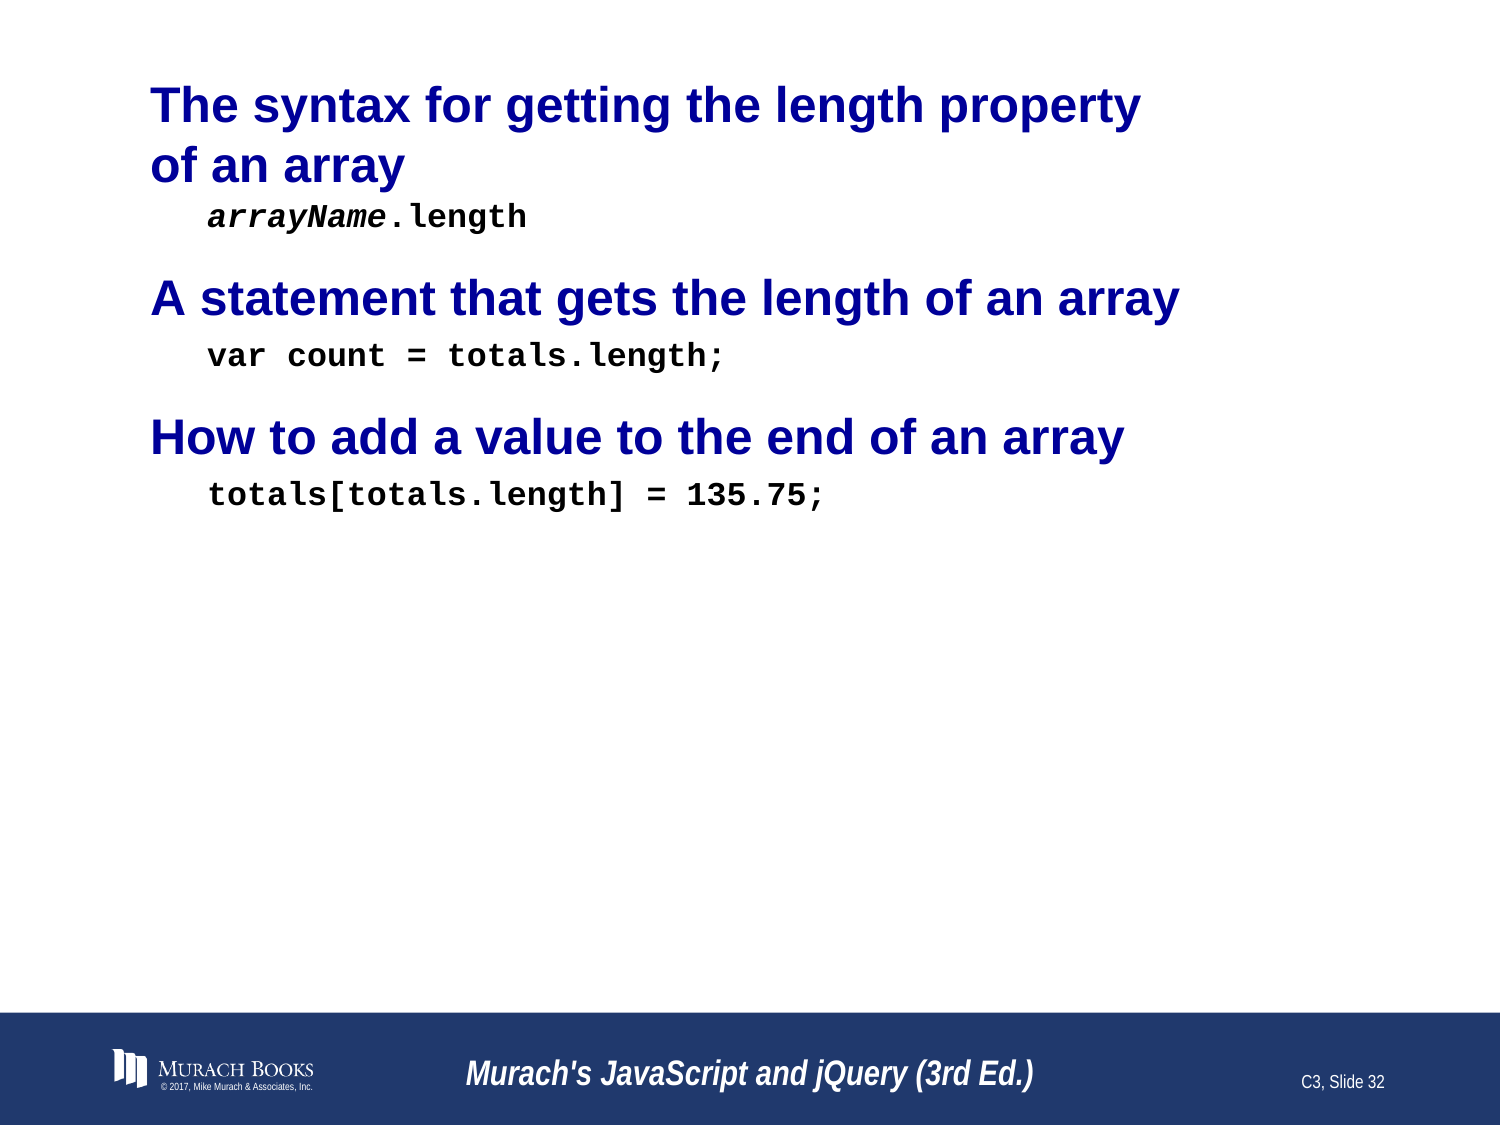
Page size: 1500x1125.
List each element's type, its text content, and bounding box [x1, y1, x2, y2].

slide_number C3, Slide 32 [1087, 1025, 1400, 1100]
footer © 2017, Mike Murach & Associates, Inc. [12, 1025, 463, 1100]
title The syntax for getting the length property of an array [150, 102, 1350, 164]
slide_number Murach's JavaScript and jQuery (3rd Ed.) [463, 1025, 1050, 1100]
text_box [149, 199, 1350, 516]
